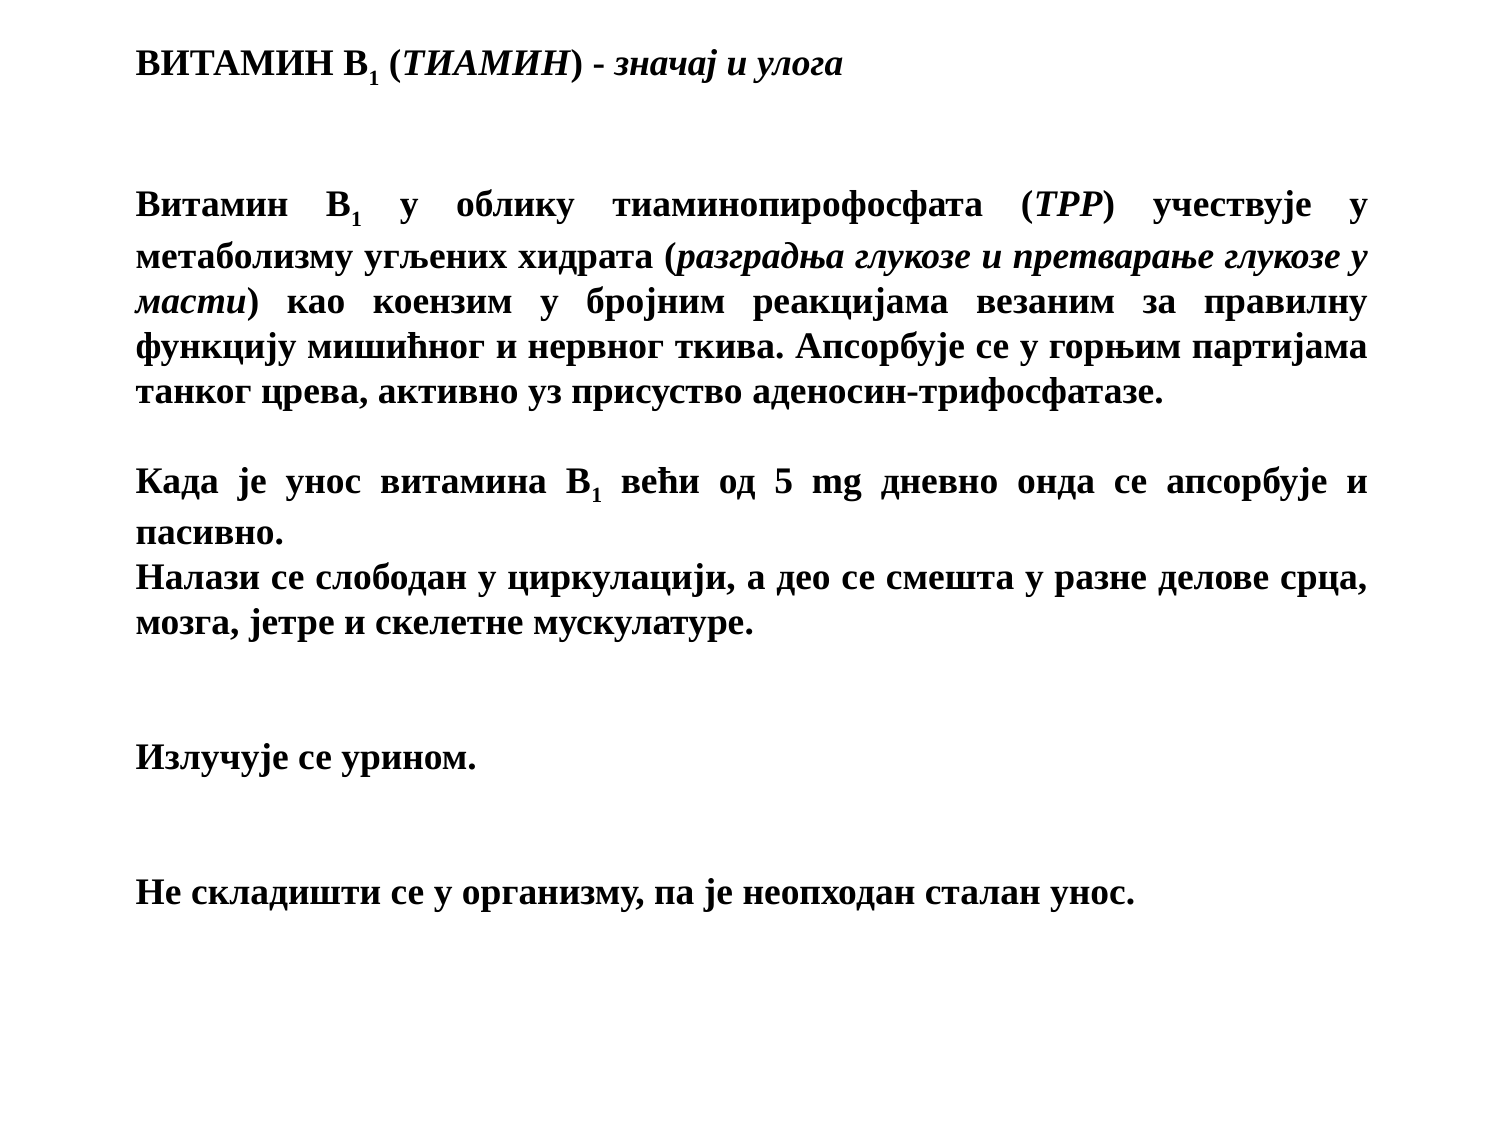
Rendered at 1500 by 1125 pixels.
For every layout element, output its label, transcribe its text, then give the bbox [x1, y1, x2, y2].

text_box ВИТАМИН B1 (ТИАМИН) - значај и улога Витамин B1 у облику тиаминопирофосфата (ТPP) учествује у метаболизму угљених хидрата (разградња глукозе и претварање глукозе у масти) као коензим у бројним реакцијама везаним за правилну функцију мишићног и нервног ткива. Апсорбује се у горњим партијама танког црева, активно уз присуство аденосин-трифосфатазе. Када је унос витамина B1 већи од 5 mg дневно онда се апсорбује и пасивно. Налази се слободан у циркулацији, а део се смешта у разне делове срца, мозга, јетре и скелетне мускулатуре. Излучује се урином. Не складишти се у организму, па је неопходан сталан унос. [120, 30, 1384, 1010]
